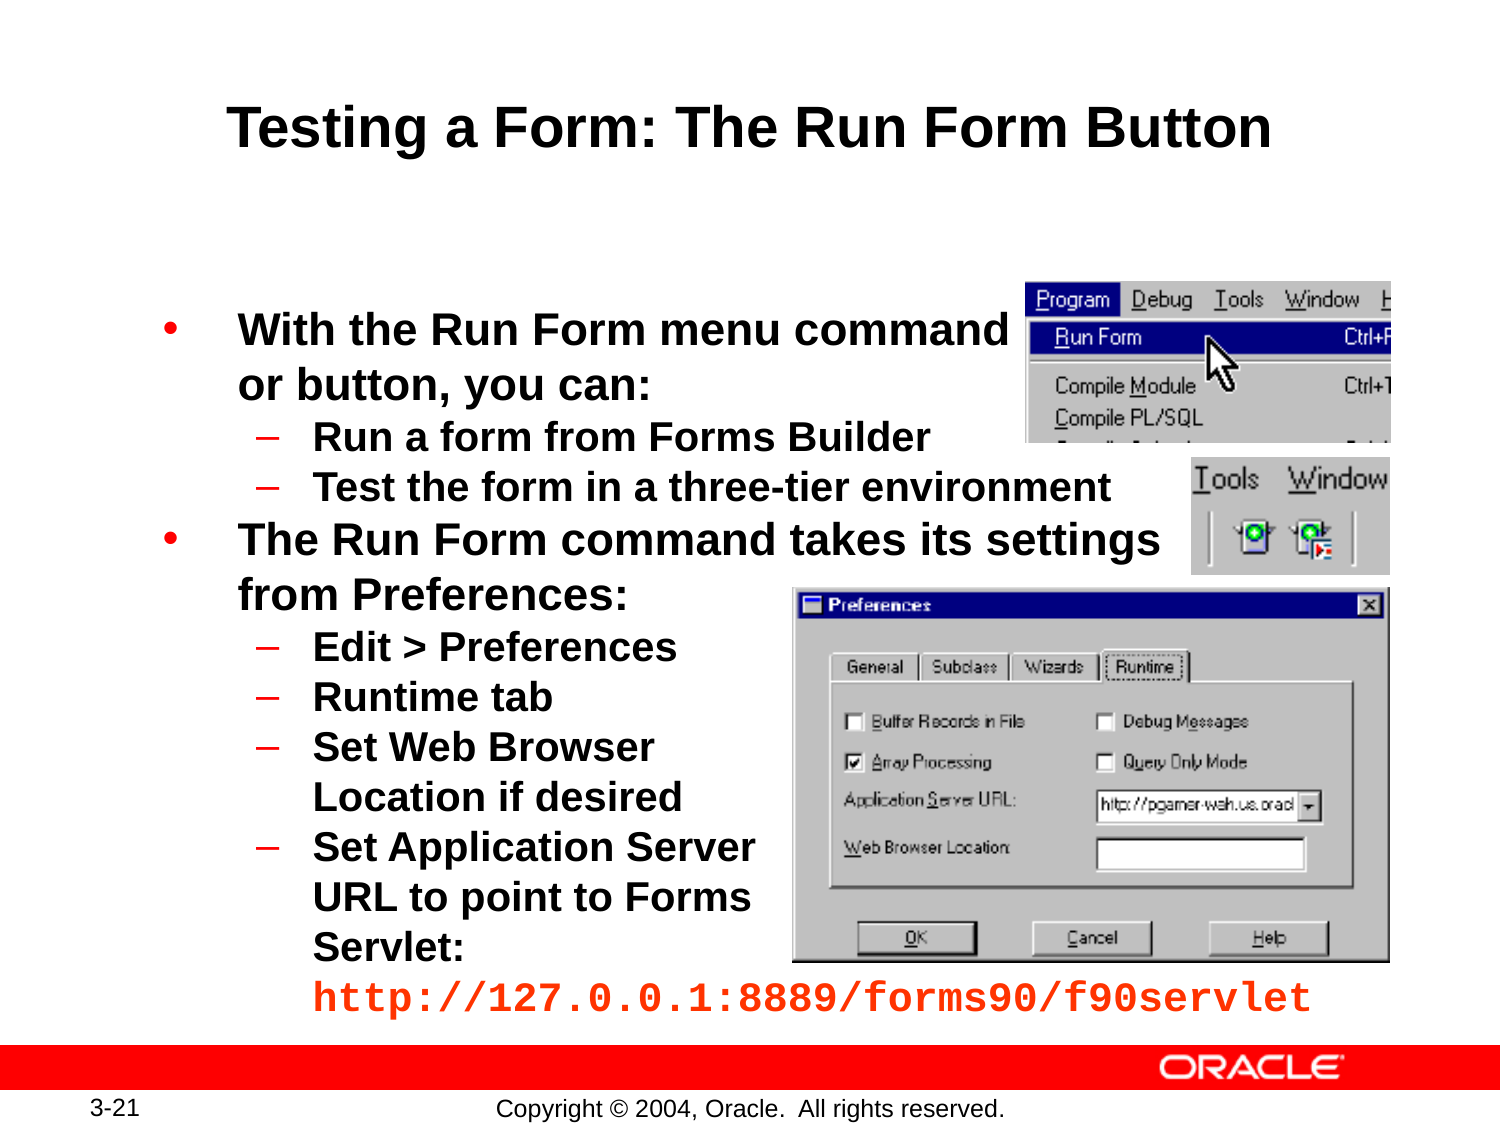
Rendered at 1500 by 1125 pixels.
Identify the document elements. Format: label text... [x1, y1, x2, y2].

list With the Run Form menu command or button, you can: Run a form from Forms Builder Test the form in a three-tier environment The Run Form command takes its settings from Preferences: Edit > Preferences Runtime tab Set Web Browser Location if desired Set Application Server URL to point to Forms Servlet: http://127.0.0.1:8889/forms90/f90servlet [141, 297, 1351, 1023]
title Testing a Form: The Run Form Button [149, 87, 1351, 232]
picture [1024, 281, 1391, 444]
picture [1190, 456, 1390, 576]
picture [792, 587, 1390, 963]
